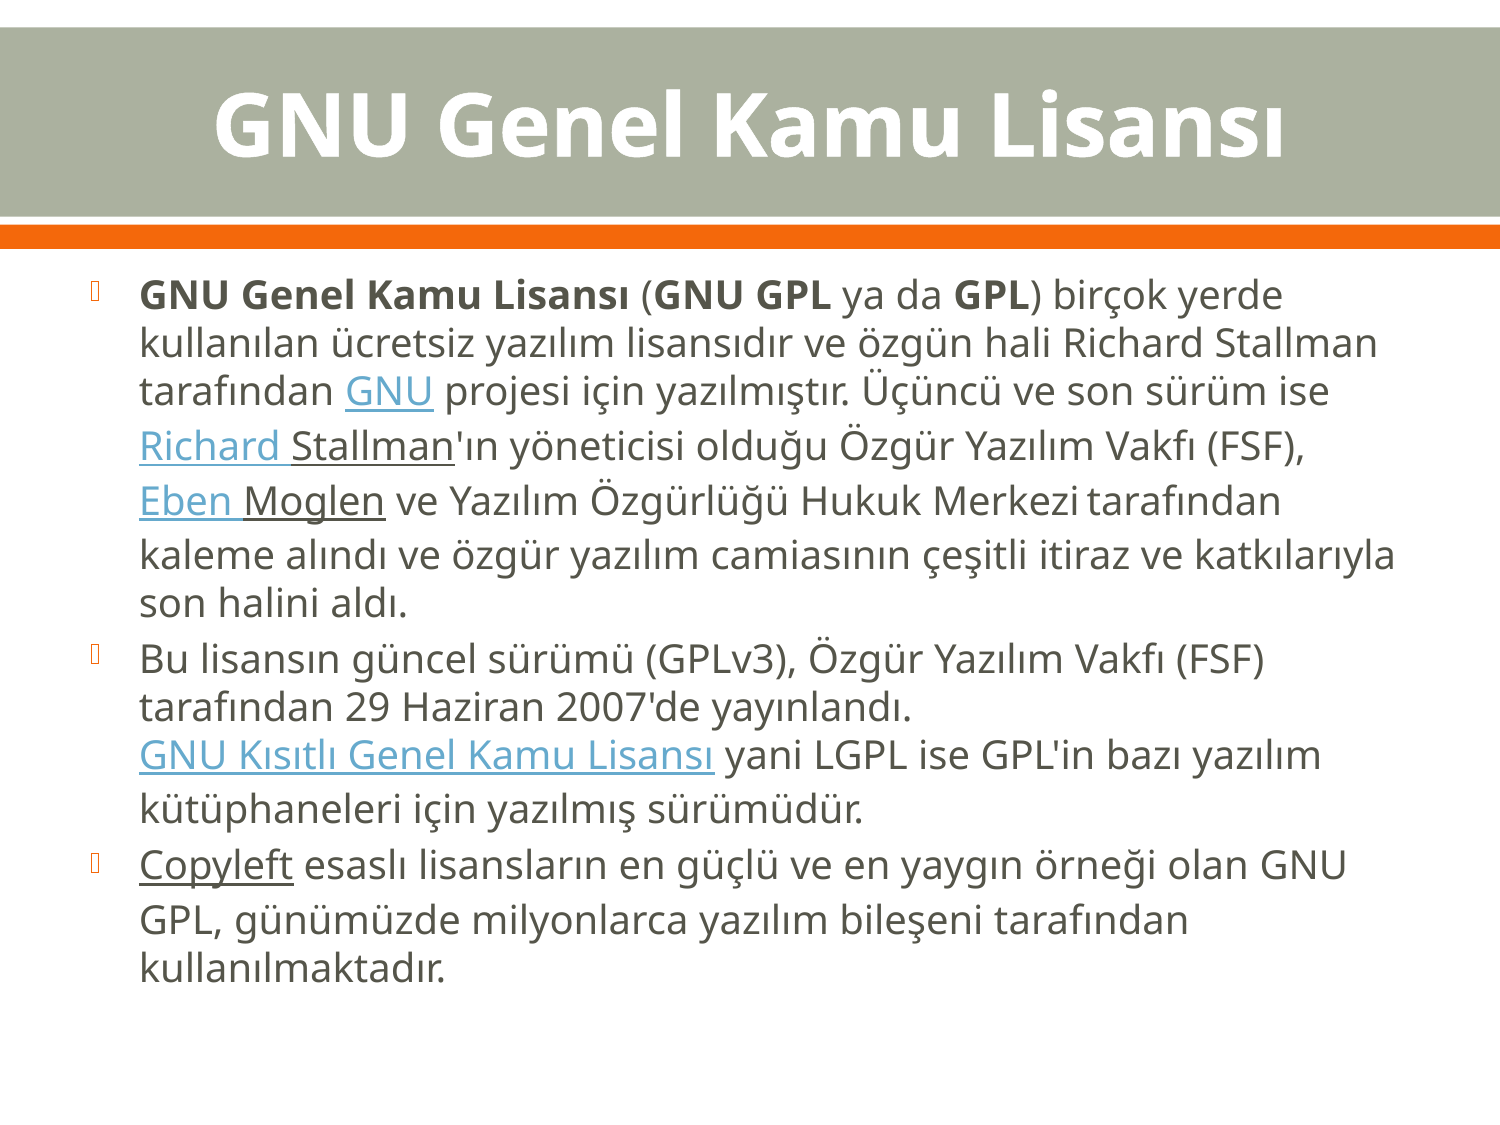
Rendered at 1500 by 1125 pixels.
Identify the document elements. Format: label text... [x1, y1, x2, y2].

title GNU Genel Kamu Lisansı [75, 29, 1425, 213]
list GNU Genel Kamu Lisansı (GNU GPL ya da GPL) birçok yerde kullanılan ücretsiz yazılım lisansıdır ve özgün hali Richard Stallman tarafından GNU projesi için yazılmıştır. Üçüncü ve son sürüm ise Richard Stallman'ın yöneticisi olduğu Özgür Yazılım Vakfı (FSF), Eben Moglen ve Yazılım Özgürlüğü Hukuk Merkezi tarafından kaleme alındı ve özgür yazılım camiasının çeşitli itiraz ve katkılarıyla son halini aldı. Bu lisansın güncel sürümü (GPLv3), Özgür Yazılım Vakfı (FSF) tarafından 29 Haziran 2007'de yayınlandı. GNU Kısıtlı Genel Kamu Lisansı yani LGPL ise GPL'in bazı yazılım kütüphaneleri için yazılmış sürümüdür. Copyleft esaslı lisansların en güçlü ve en yaygın örneği olan GNU GPL, günümüzde milyonlarca yazılım bileşeni tarafından kullanılmaktadır. [75, 262, 1425, 1005]
